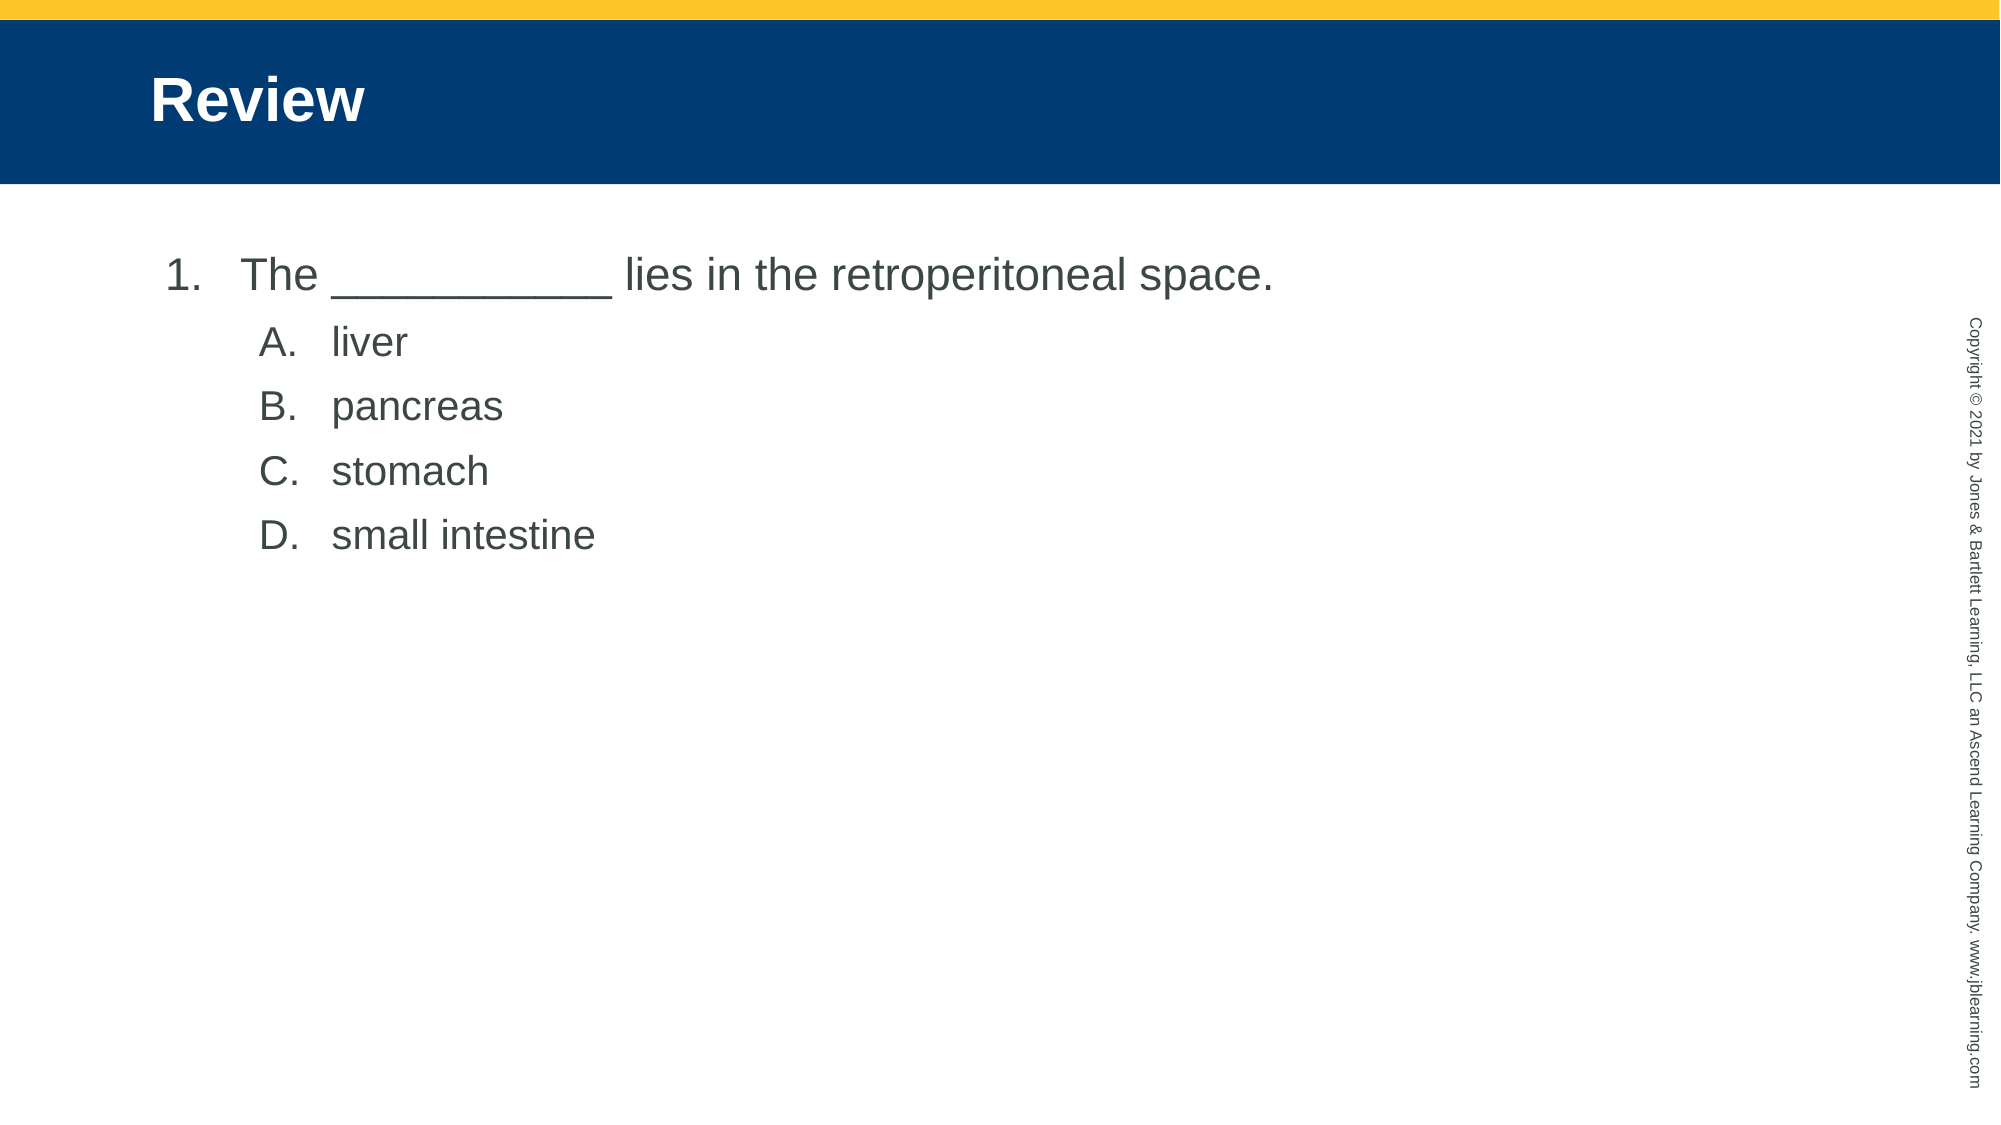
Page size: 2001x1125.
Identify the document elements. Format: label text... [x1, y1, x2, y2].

list The ___________ lies in the retroperitoneal space. liver pancreas stomach small intestine [150, 237, 1850, 1025]
title Review [0, 19, 2000, 185]
